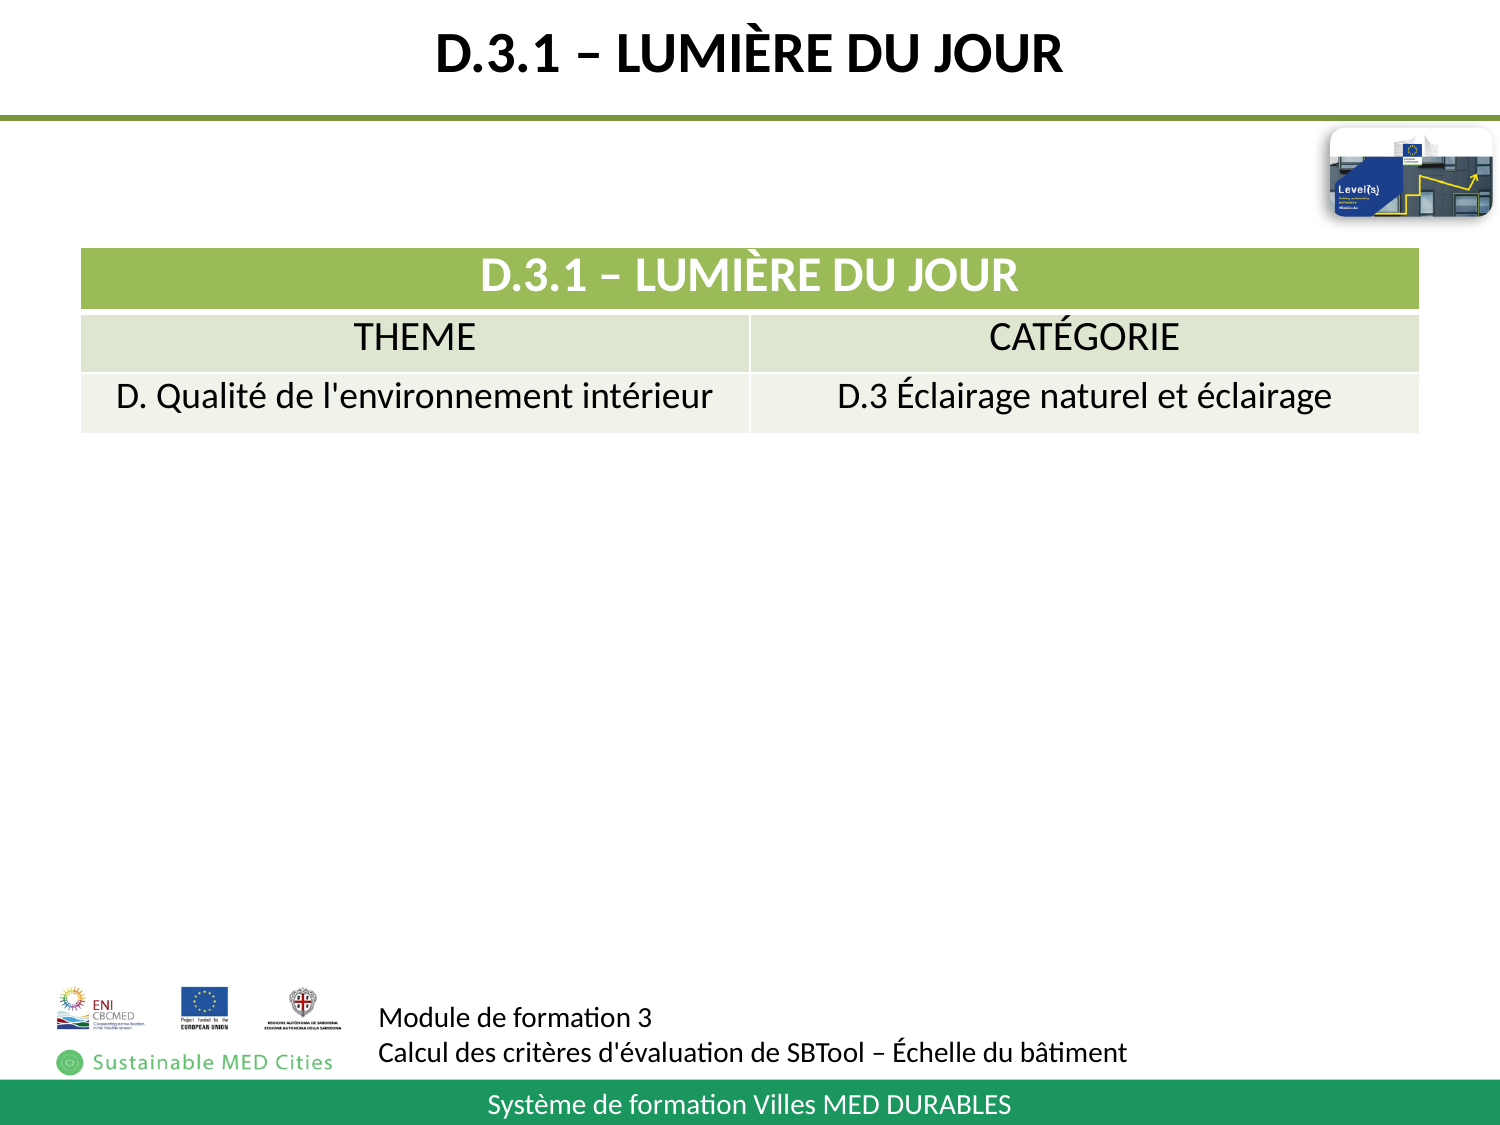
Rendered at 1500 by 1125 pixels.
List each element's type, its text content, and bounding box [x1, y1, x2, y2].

picture [1329, 127, 1493, 217]
table_cell D. Qualité de l'environnement intérieur [81, 374, 749, 433]
table_header D.3.1 – LUMIÈRE DU JOUR [81, 248, 1419, 309]
table_cell D.3 Éclairage naturel et éclairage [751, 374, 1419, 433]
table_cell THEME [81, 315, 749, 372]
title D.3.1 – LUMIÈRE DU JOUR [0, 0, 1500, 117]
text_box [0, 972, 1500, 1125]
table_cell CATÉGORIE [751, 315, 1419, 372]
